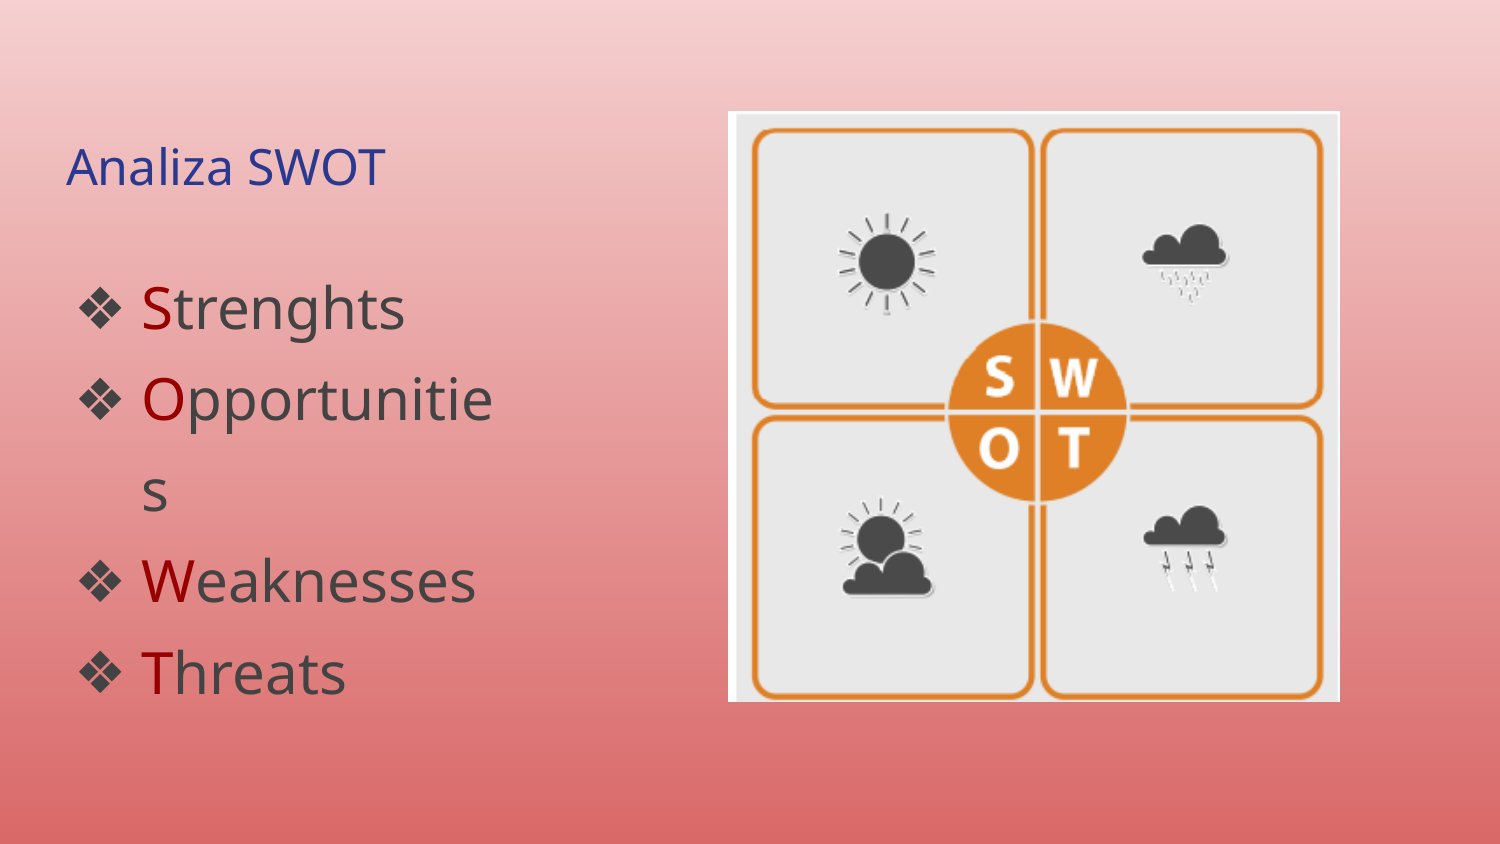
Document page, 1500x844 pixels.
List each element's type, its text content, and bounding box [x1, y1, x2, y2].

list Strenghts Opportunities Weaknesses Threats [51, 240, 512, 750]
title Analiza SWOT [51, 91, 512, 216]
picture [728, 111, 1340, 702]
